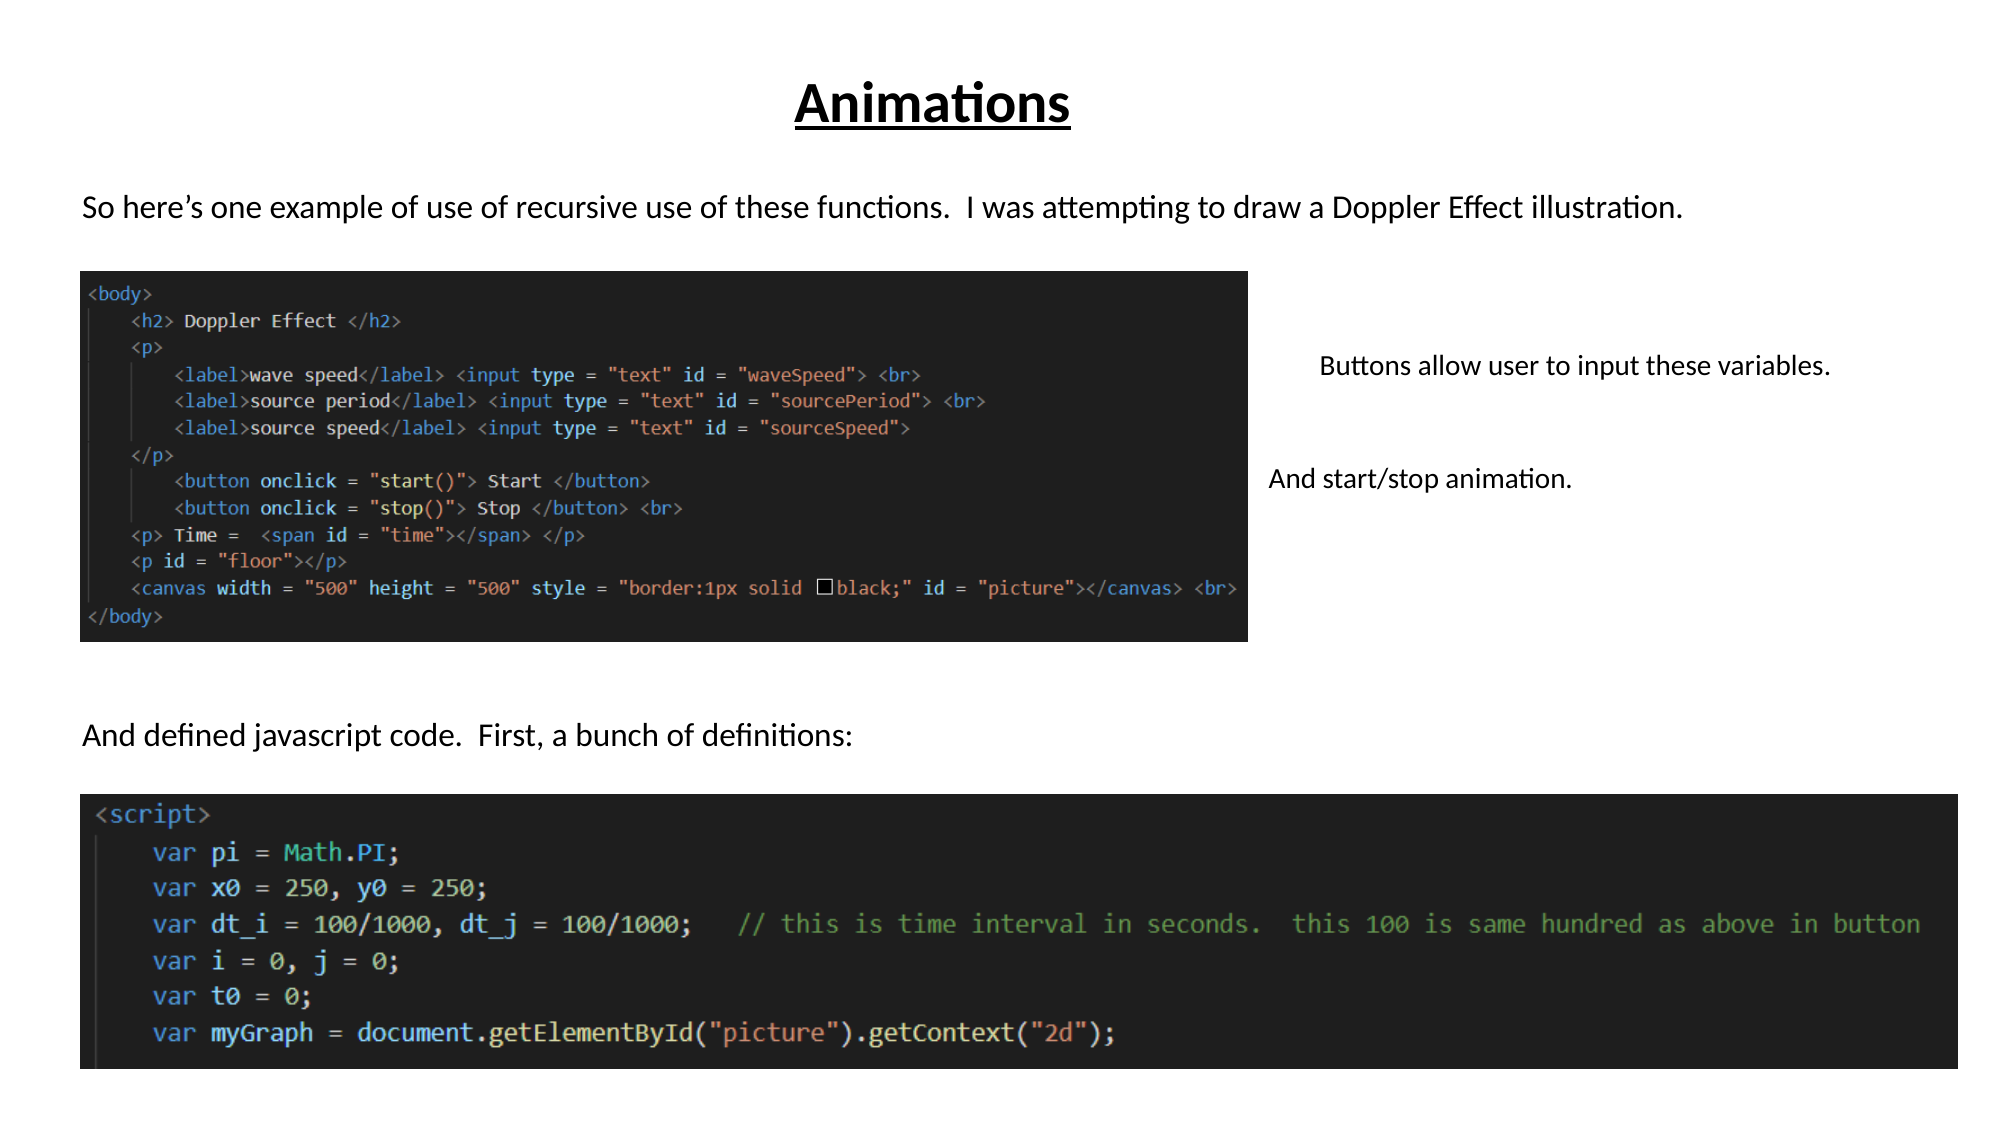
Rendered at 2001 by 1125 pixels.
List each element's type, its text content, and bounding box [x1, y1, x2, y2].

text_box And start/stop animation. [1253, 452, 1589, 502]
text_box Animations [779, 56, 1104, 142]
text_box And defined javascript code. First, a bunch of definitions: [67, 705, 950, 761]
picture [79, 794, 1958, 1069]
text_box Buttons allow user to input these variables. [1304, 339, 1847, 389]
text_box So here’s one example of use of recursive use of these functions. I was attempting to draw a Doppler Effect illustration. [67, 177, 1716, 233]
picture [79, 271, 1248, 642]
